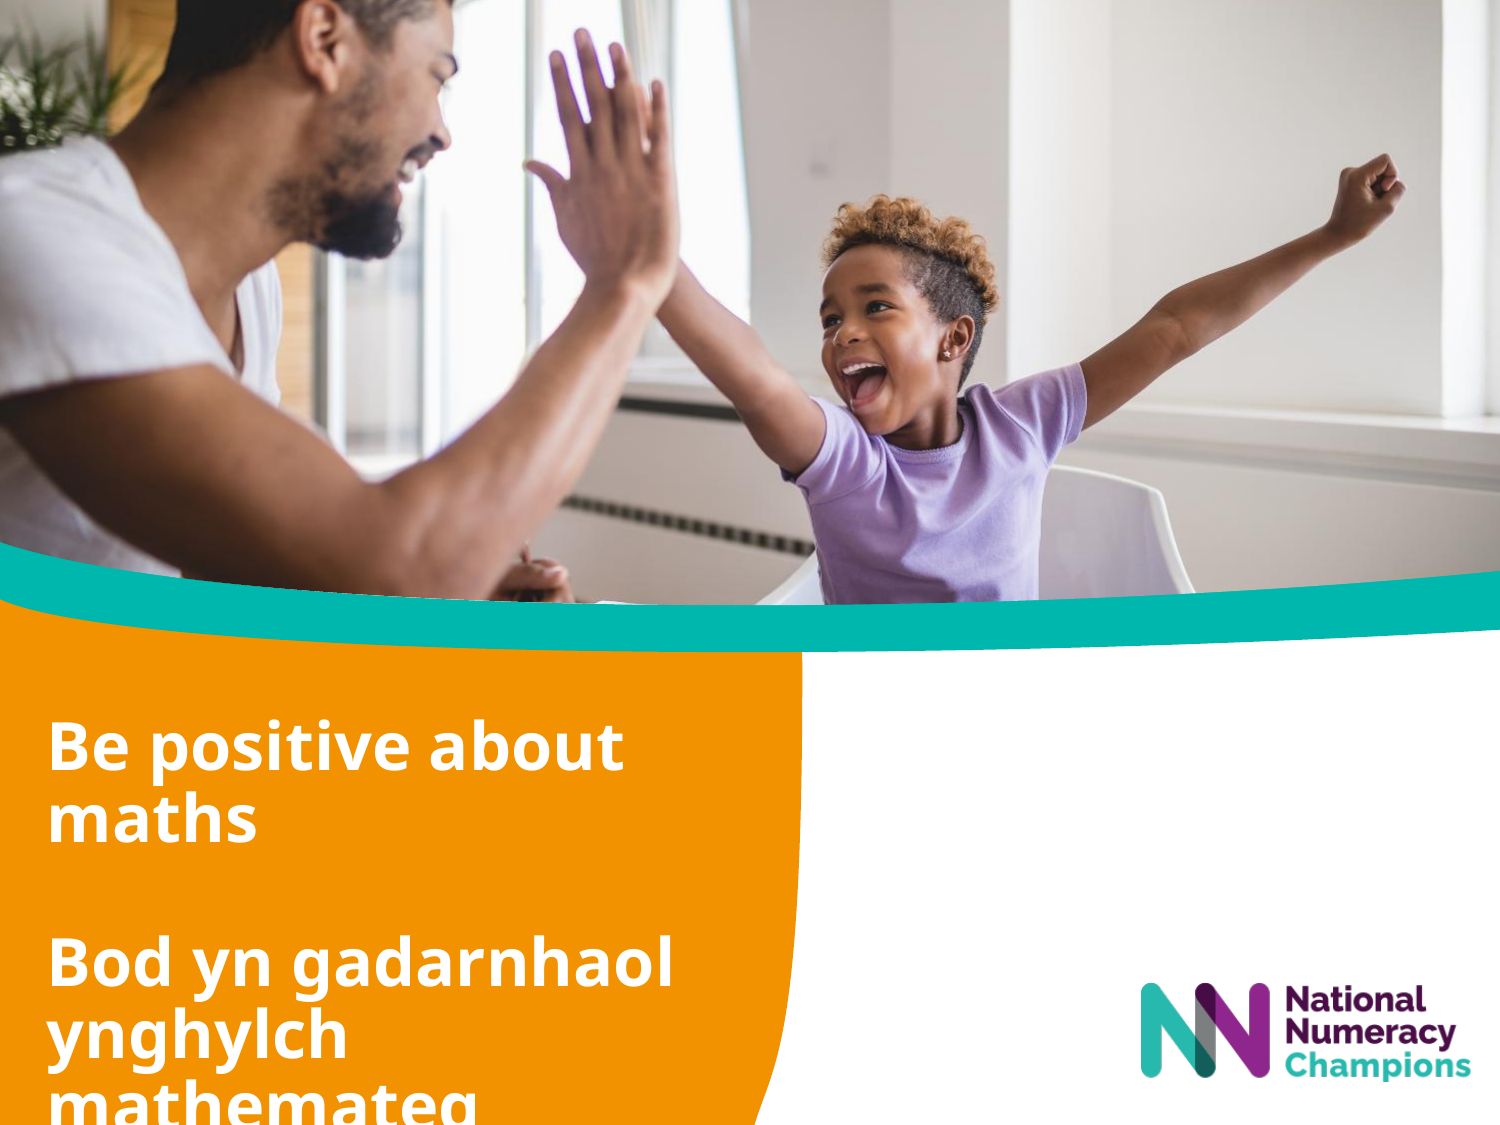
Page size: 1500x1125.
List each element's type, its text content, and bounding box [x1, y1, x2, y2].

picture [0, 0, 1500, 606]
list Be positive about maths Bod yn gadarnhaol ynghylch mathemateg [31, 705, 767, 896]
